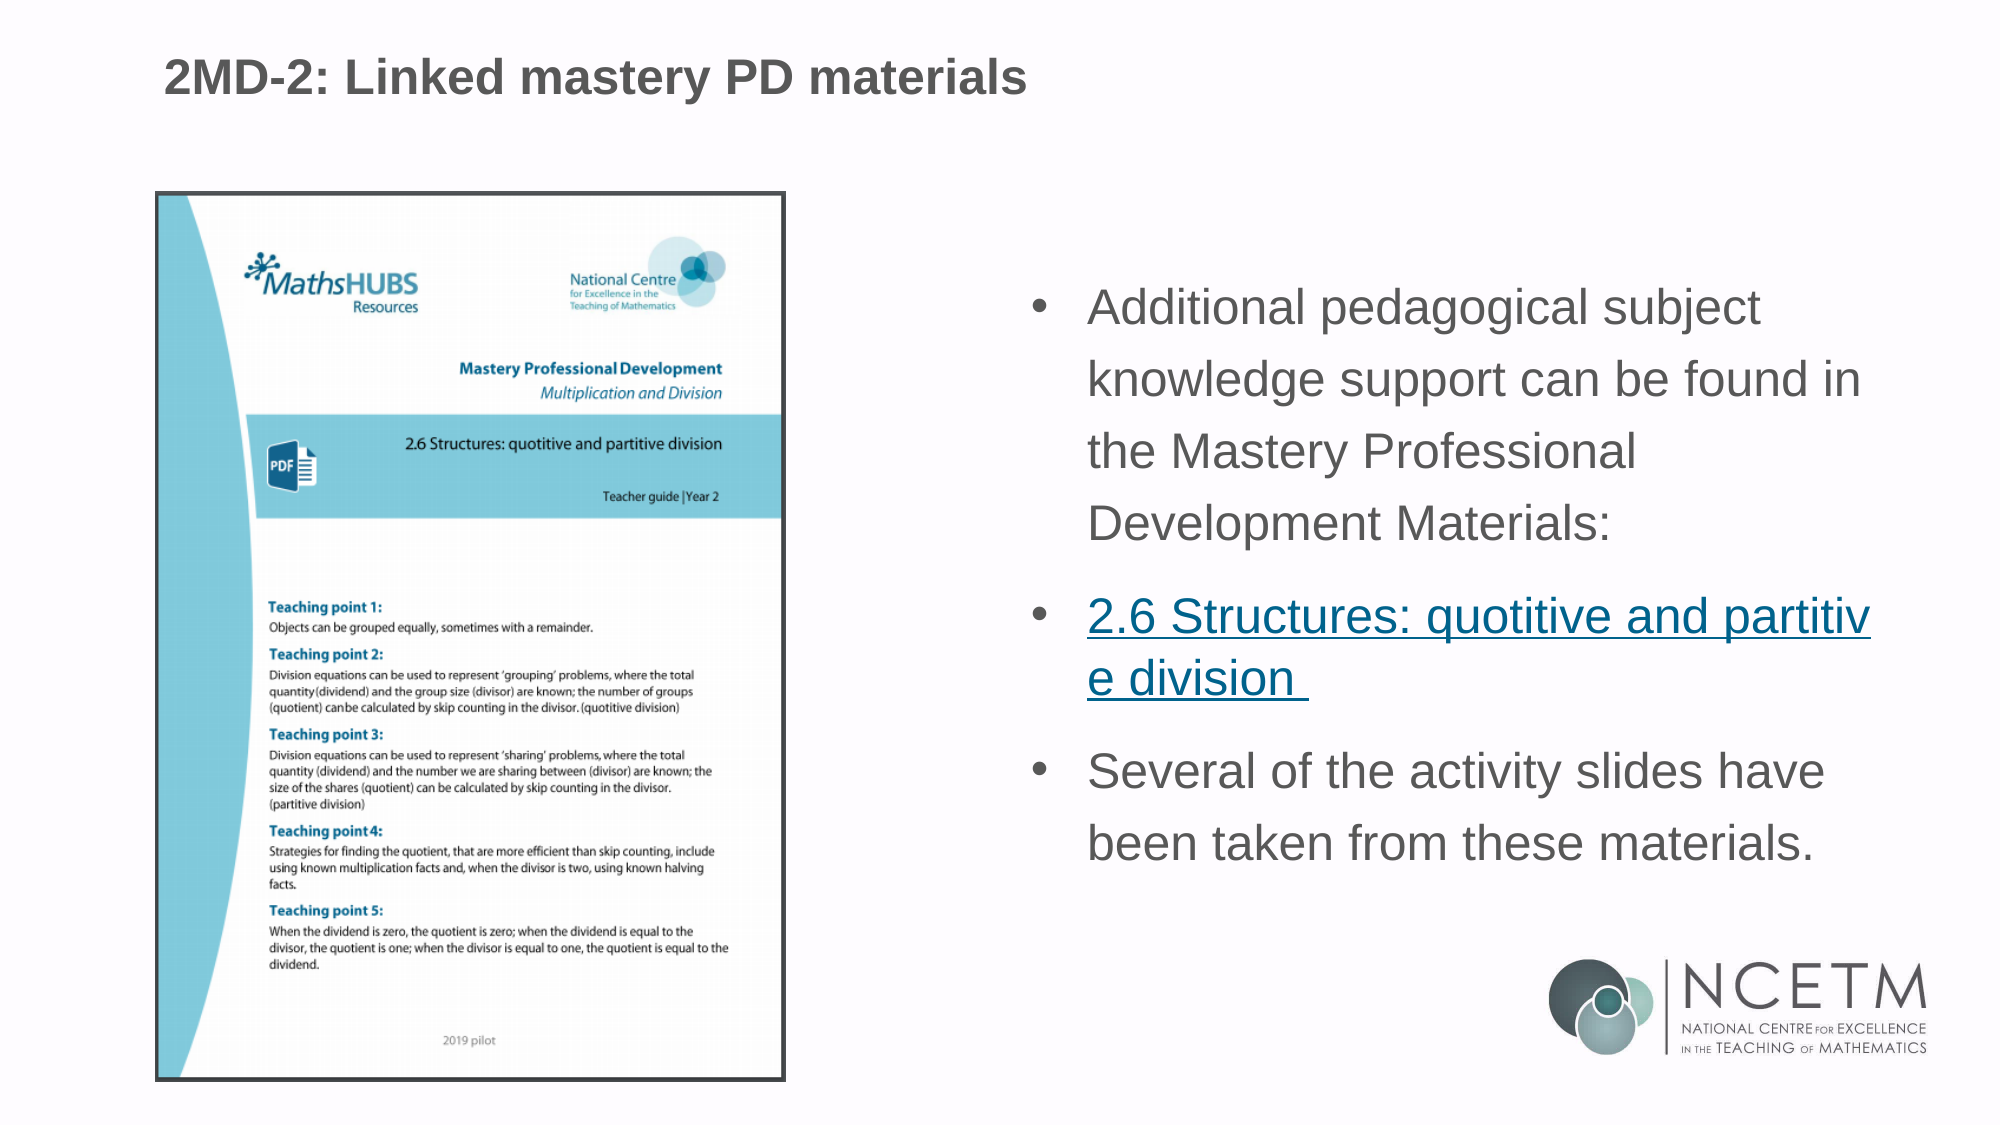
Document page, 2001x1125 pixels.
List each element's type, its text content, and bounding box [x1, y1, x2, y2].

list Additional pedagogical subject knowledge support can be found in the Mastery Professional Development Materials: 2.6 Structures: quotitive and partitive division Several of the activity slides have been taken from these materials. [1015, 255, 1900, 894]
picture [0, 0, 2000, 1125]
title 2MD-2: Linked mastery PD materials [149, 43, 1860, 165]
